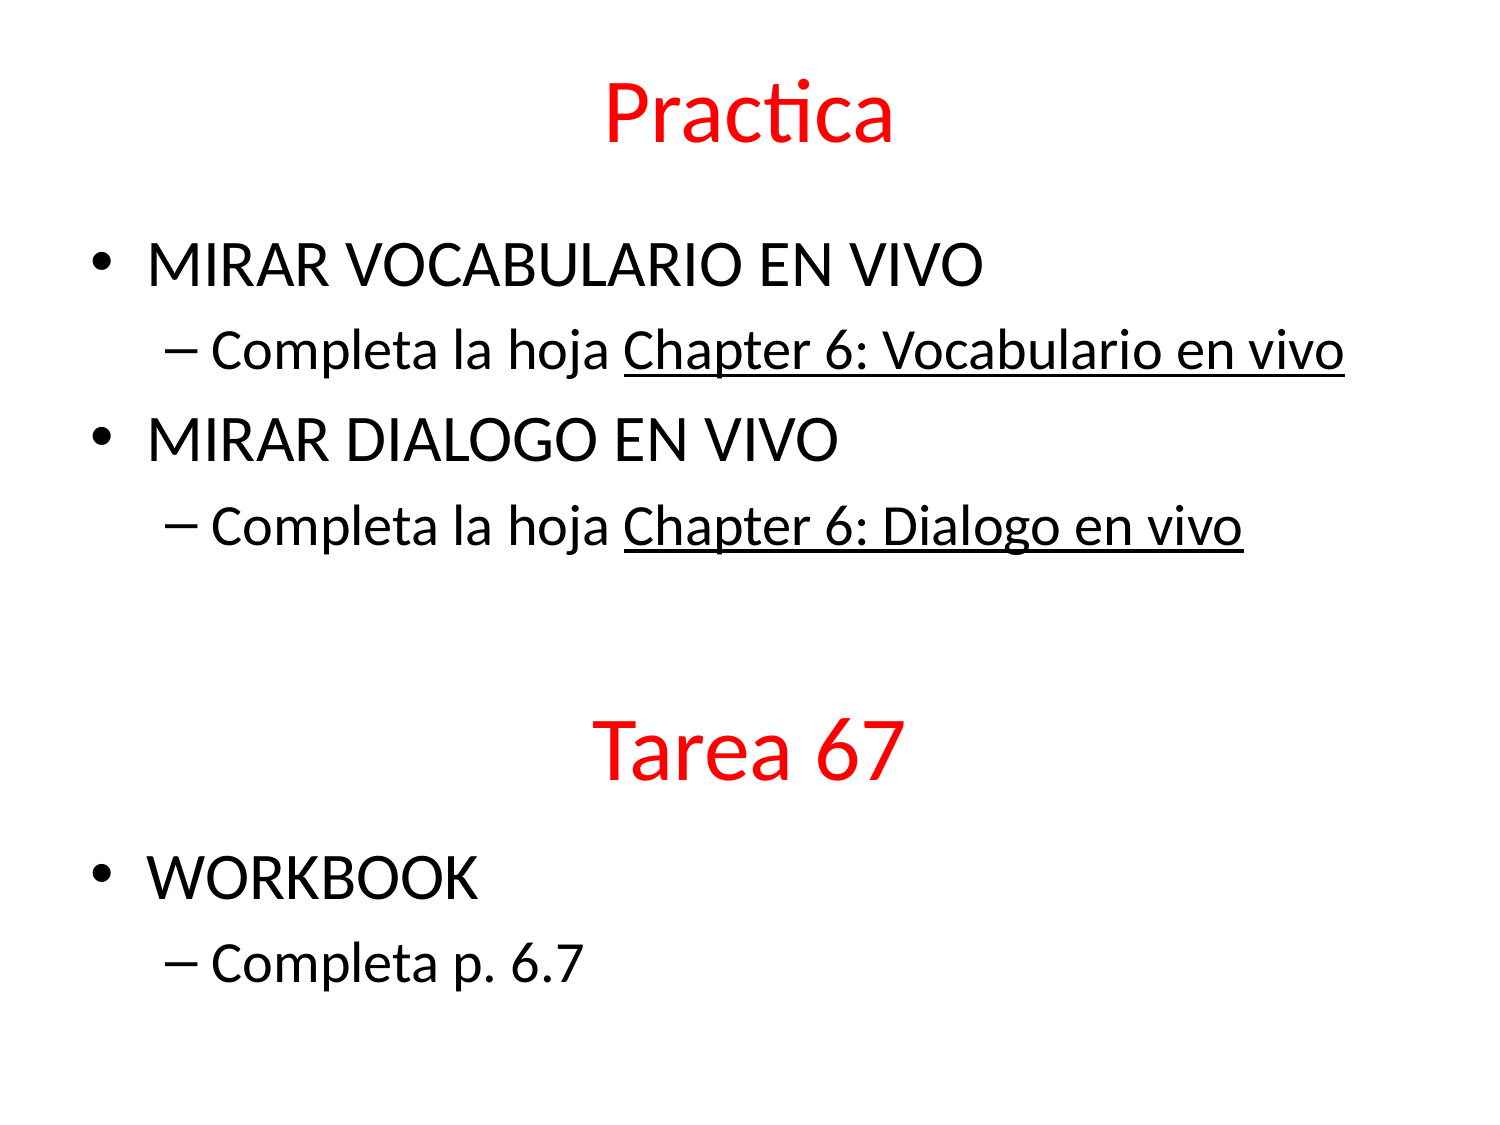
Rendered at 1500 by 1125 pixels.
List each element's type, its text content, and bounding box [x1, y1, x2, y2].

text_box WORKBOOK Completa p. 6.7 [74, 838, 1425, 1088]
text_box Tarea 67 [74, 650, 1425, 838]
title Practica [75, 12, 1425, 200]
list MIRAR VOCABULARIO EN VIVO Completa la hoja Chapter 6: Vocabulario en vivo MIRAR DIALOGO EN VIVO Completa la hoja Chapter 6: Dialogo en vivo [75, 212, 1425, 650]
